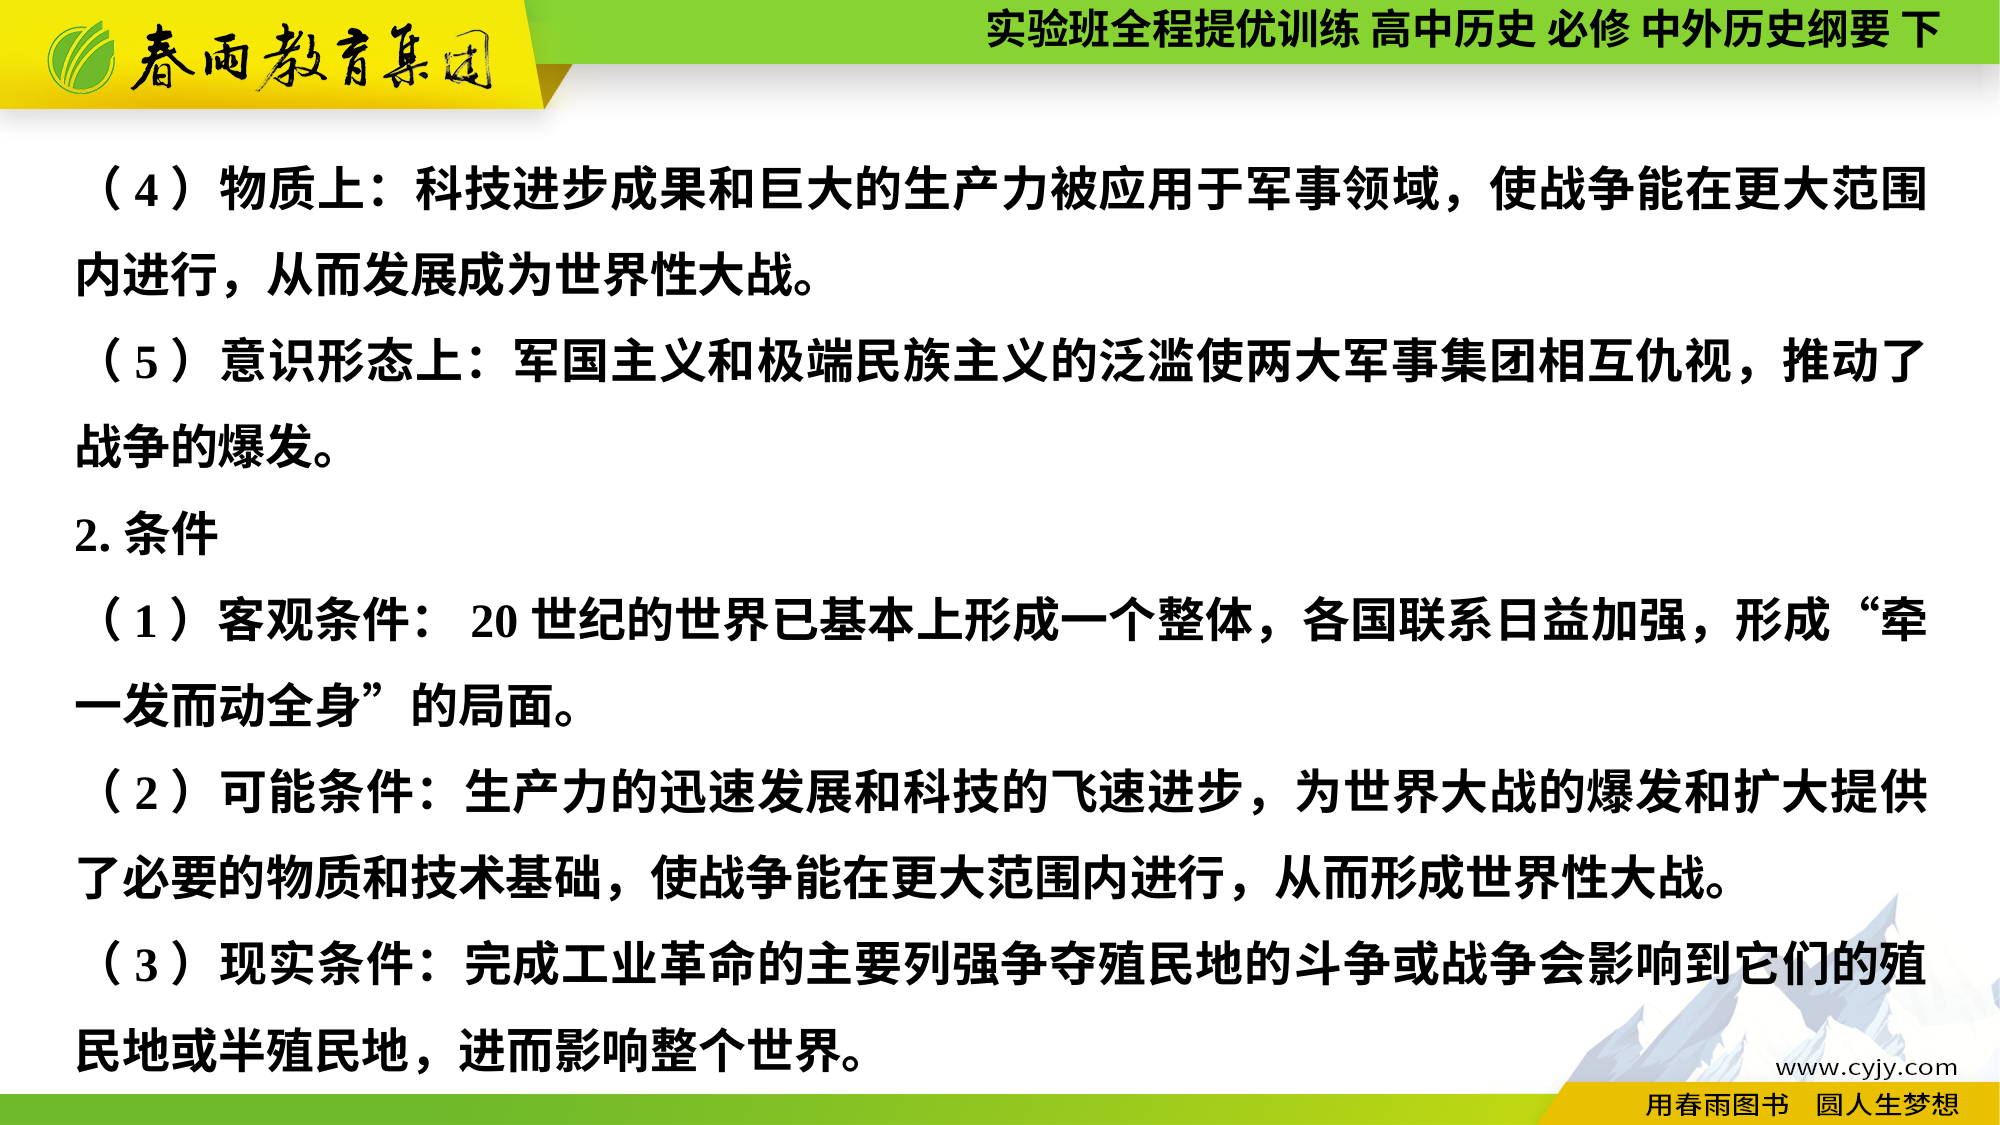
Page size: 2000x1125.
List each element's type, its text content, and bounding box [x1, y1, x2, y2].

list （4）物质上：科技进步成果和巨大的生产力被应用于军事领域，使战争能在更大范围内进行，从而发展成为世界性大战。 （5）意识形态上：军国主义和极端民族主义的泛滥使两大军事集团相互仇视，推动了战争的爆发。 2.条件 （1）客观条件：20世纪的世界已基本上形成一个整体，各国联系日益加强，形成“牵一发而动全身”的局面。 （2）可能条件：生产力的迅速发展和科技的飞速进步，为世界大战的爆发和扩大提供了必要的物质和技术基础，使战争能在更大范围内进行，从而形成世界性大战。 （3）现实条件：完成工业革命的主要列强争夺殖民地的斗争或战争会影响到它们的殖民地或半殖民地，进而影响整个世界。 [59, 122, 1944, 1096]
picture [0, 0, 2000, 1125]
